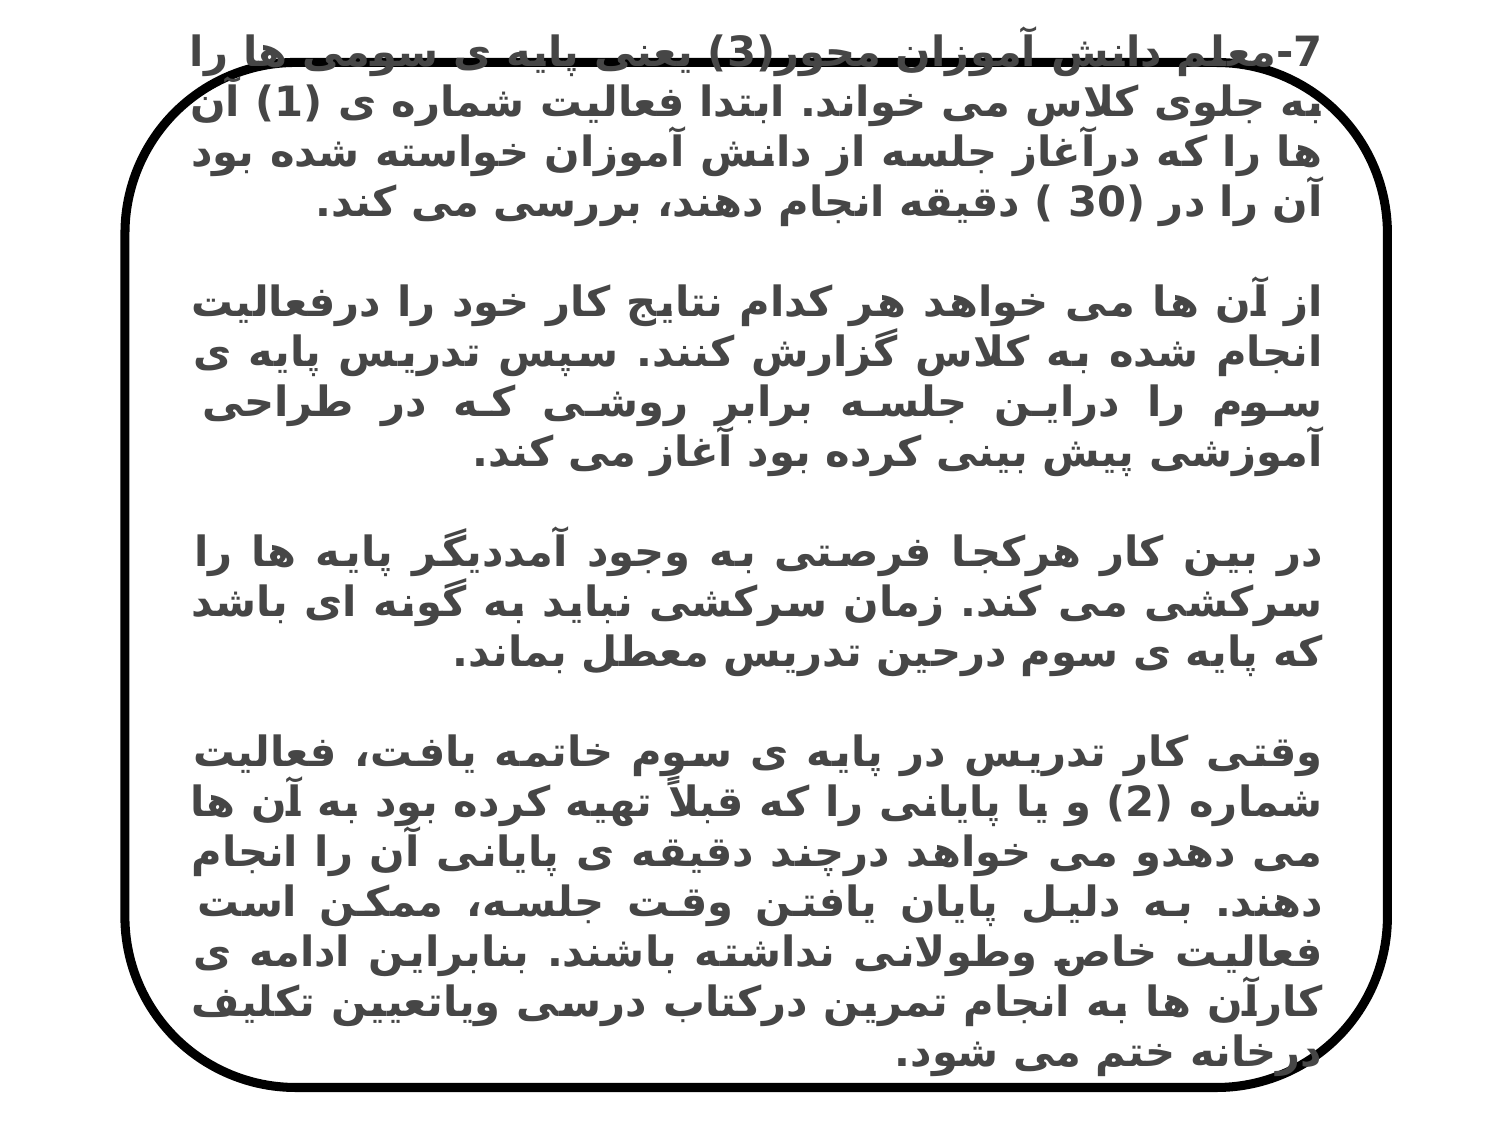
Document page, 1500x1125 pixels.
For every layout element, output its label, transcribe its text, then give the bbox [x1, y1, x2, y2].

text_box 7-معلم دانش آموزان محور(3) یعنی پایه ی سومی ها را به جلوی کلاس می خواند. ابتدا فعالیت شماره ی (1) آن ها را که درآغاز جلسه از دانش آموزان خواسته شده بود آن را در (30 ) دقیقه انجام دهند، بررسی می کند. از آن ها می خواهد هر کدام نتایج کار خود را درفعالیت انجام شده به کلاس گزارش کنند. سپس تدریس پایه ی سوم را دراین جلسه برابر روشی که در طراحی آموزشی پیش بینی کرده بود آغاز می کند. در بین کار هرکجا فرصتی به وجود آمددیگر پایه ها را سرکشی می کند. زمان سرکشی نباید به گونه ای باشد که پایه ی سوم درحین تدریس معطل بماند. وقتی کار تدریس در پایه ی سوم خاتمه یافت، فعالیت شماره (2) و یا پایانی را که قبلاً تهیه کرده بود به آن ها می دهدو می خواهد درچند دقیقه ی پایانی آن را انجام دهند. به دلیل پایان یافتن وقت جلسه، ممکن است فعالیت خاص وطولانی نداشته باشند. بنابراین ادامه ی کارآن ها به انجام تمرین درکتاب درسی ویاتعیین تکلیف درخانه ختم می شود. [120, 57, 1392, 1093]
